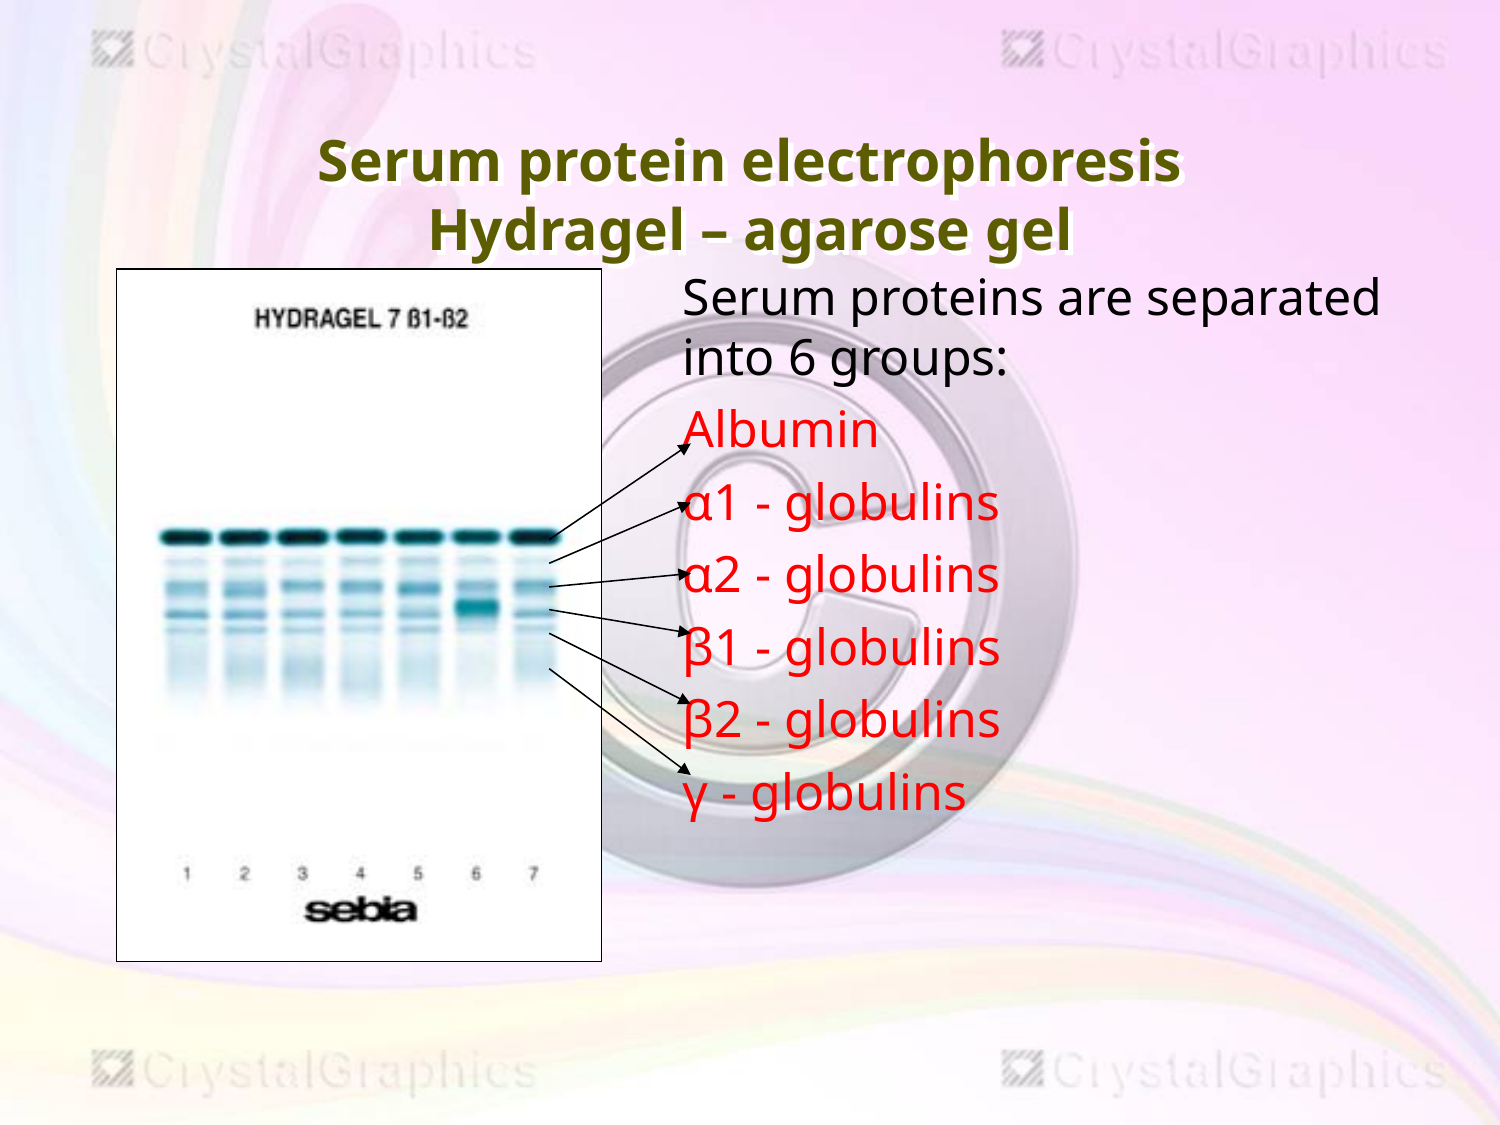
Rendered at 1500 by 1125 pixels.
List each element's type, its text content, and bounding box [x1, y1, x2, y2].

text_box [606, 619, 691, 638]
picture [0, 0, 1500, 1125]
text_box [606, 443, 691, 502]
text_box [606, 501, 691, 540]
list Serum proteins are separated into 6 groups: Albumin α1 - globulins α2 - globulins β1 - globulins β2 - globulins γ - globulins [667, 257, 1401, 985]
title Serum protein electrophoresis Hydragel – agarose gel [74, 116, 1426, 270]
text_box [606, 568, 691, 582]
text_box [606, 661, 691, 705]
text_box [606, 711, 691, 775]
